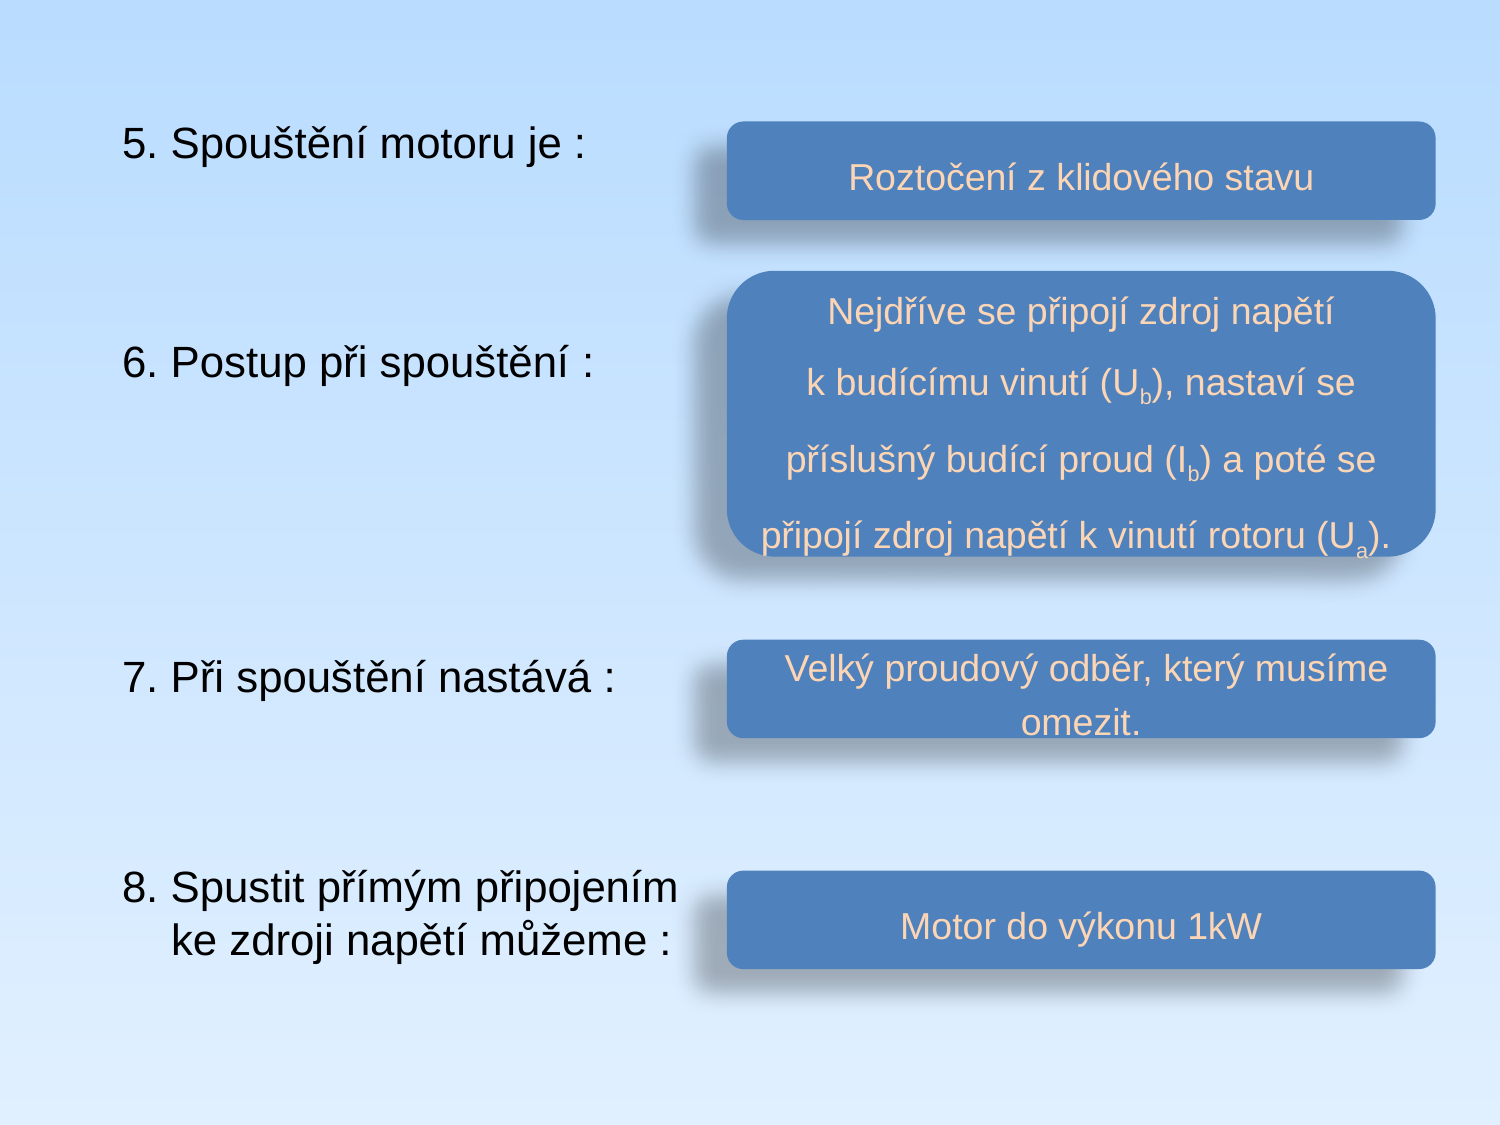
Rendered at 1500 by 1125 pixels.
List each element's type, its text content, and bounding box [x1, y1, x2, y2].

text_box Velký proudový odběr, který musíme omezit. [724, 637, 1438, 741]
list 5. Spouštění motoru je : 6. Postup při spouštění : 7. Při spouštění nastává : 8. Spustit přímým připojením ke zdroji napětí můžeme : [107, 102, 1409, 1125]
text_box Roztočení z klidového stavu [724, 119, 1438, 223]
text_box Motor do výkonu 1kW [724, 868, 1438, 972]
text_box Nejdříve se připojí zdroj napětí k budícímu vinutí (Ub), nastaví se příslušný budící proud (Ib) a poté se připojí zdroj napětí k vinutí rotoru (Ua). [724, 268, 1438, 559]
